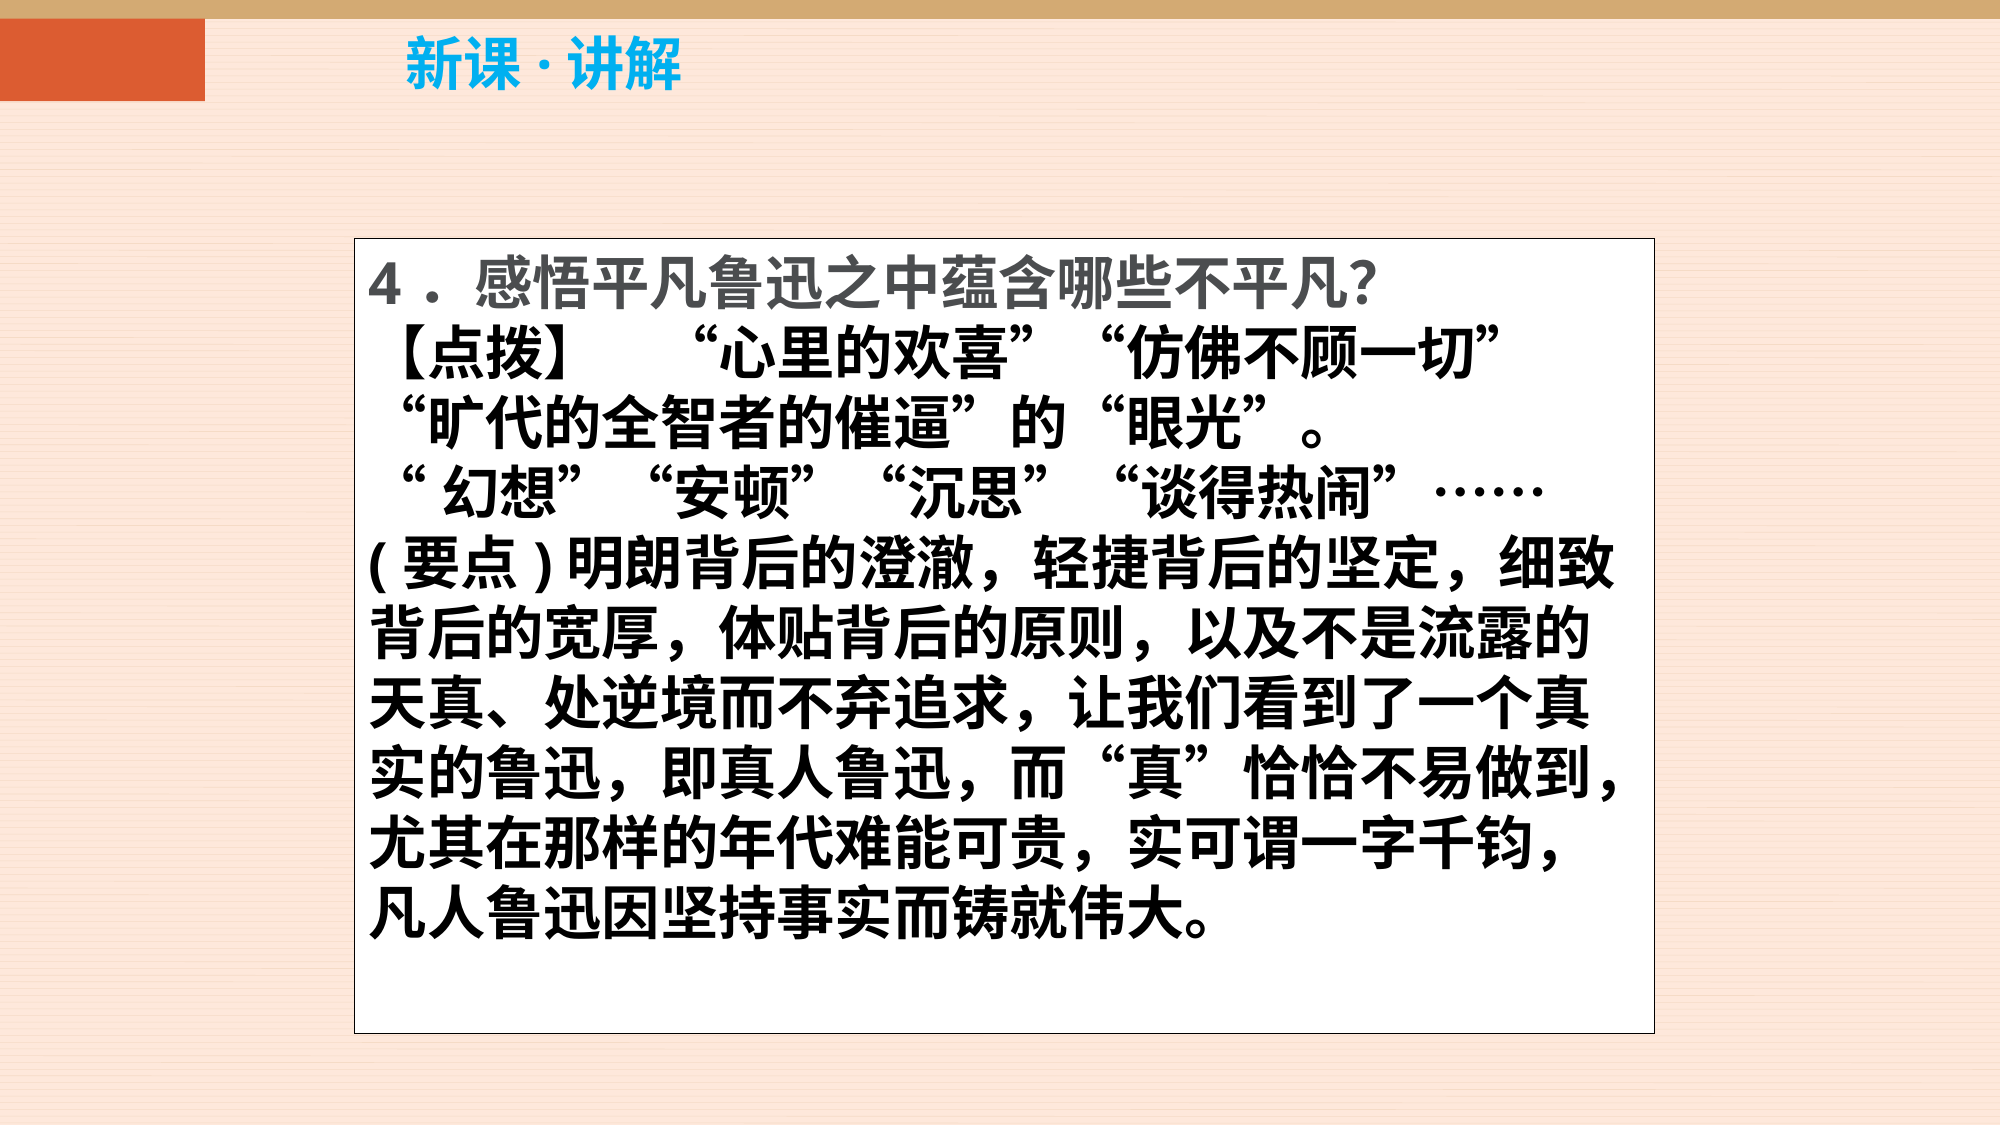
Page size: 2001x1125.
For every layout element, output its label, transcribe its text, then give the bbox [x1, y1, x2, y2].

text_box 新课·讲解 [353, 20, 736, 104]
list 4．感悟平凡鲁迅之中蕴含哪些不平凡？ 【点拨】 “心里的欢喜”“仿佛不顾一切”“旷代的全智者的催逼”的“眼光”。 “幻想”“安顿”“沉思”“谈得热闹”…… (要点)明朗背后的澄澈，轻捷背后的坚定，细致背后的宽厚，体贴背后的原则，以及不是流露的天真、处逆境而不弃追求，让我们看到了一个真实的鲁迅，即真人鲁迅，而“真”恰恰不易做到，尤其在那样的年代难能可贵，实可谓一字千钧，凡人鲁迅因坚持事实而铸就伟大。 [354, 238, 1655, 1034]
